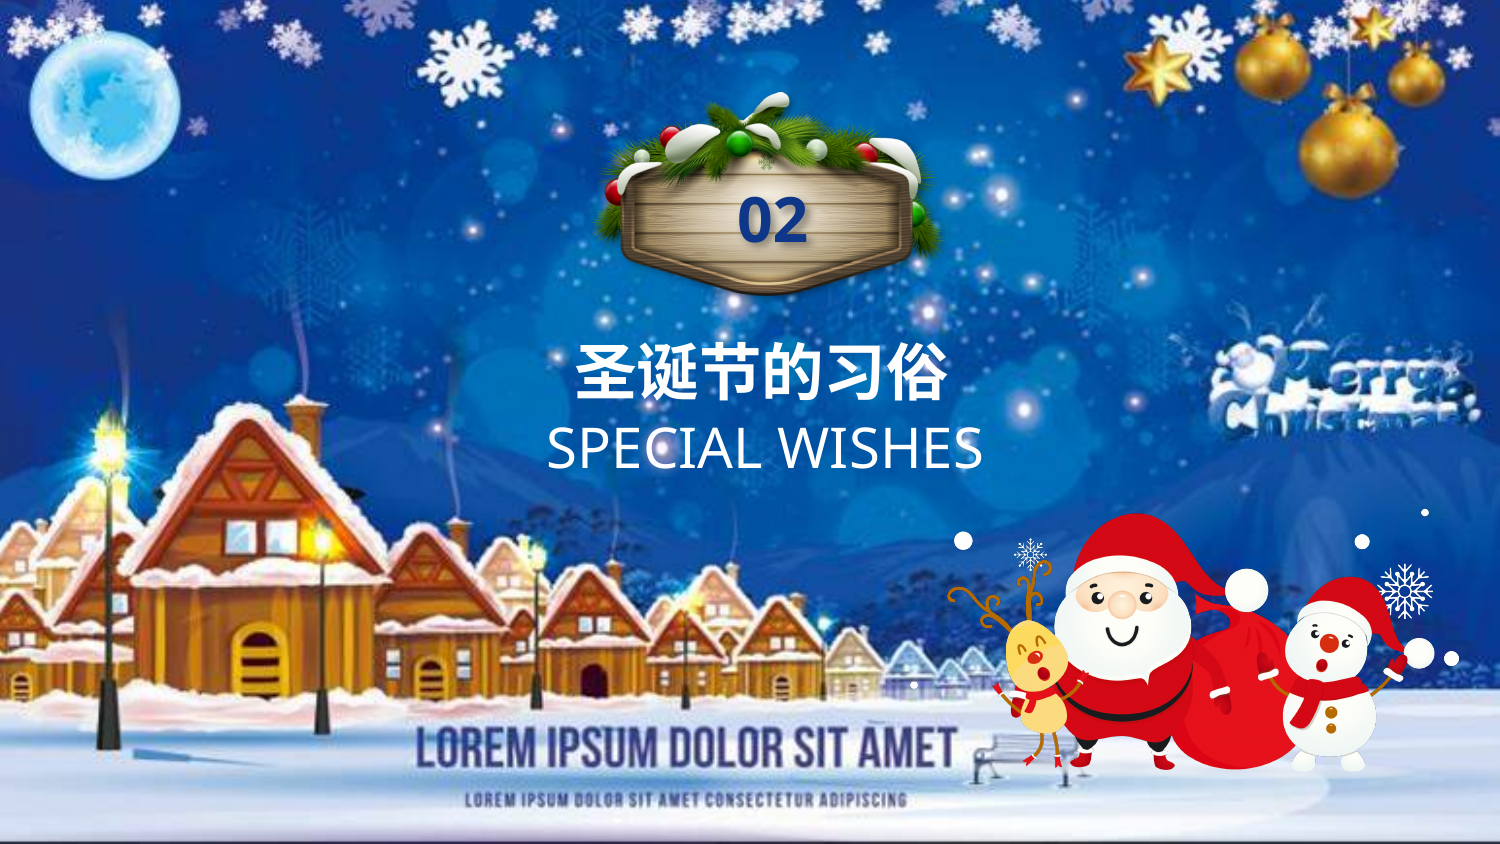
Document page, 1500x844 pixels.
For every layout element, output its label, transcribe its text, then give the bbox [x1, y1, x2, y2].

text_box SPECIAL WISHES [532, 405, 999, 488]
picture [0, 0, 1500, 844]
text_box 圣诞节的习俗 [559, 325, 964, 415]
